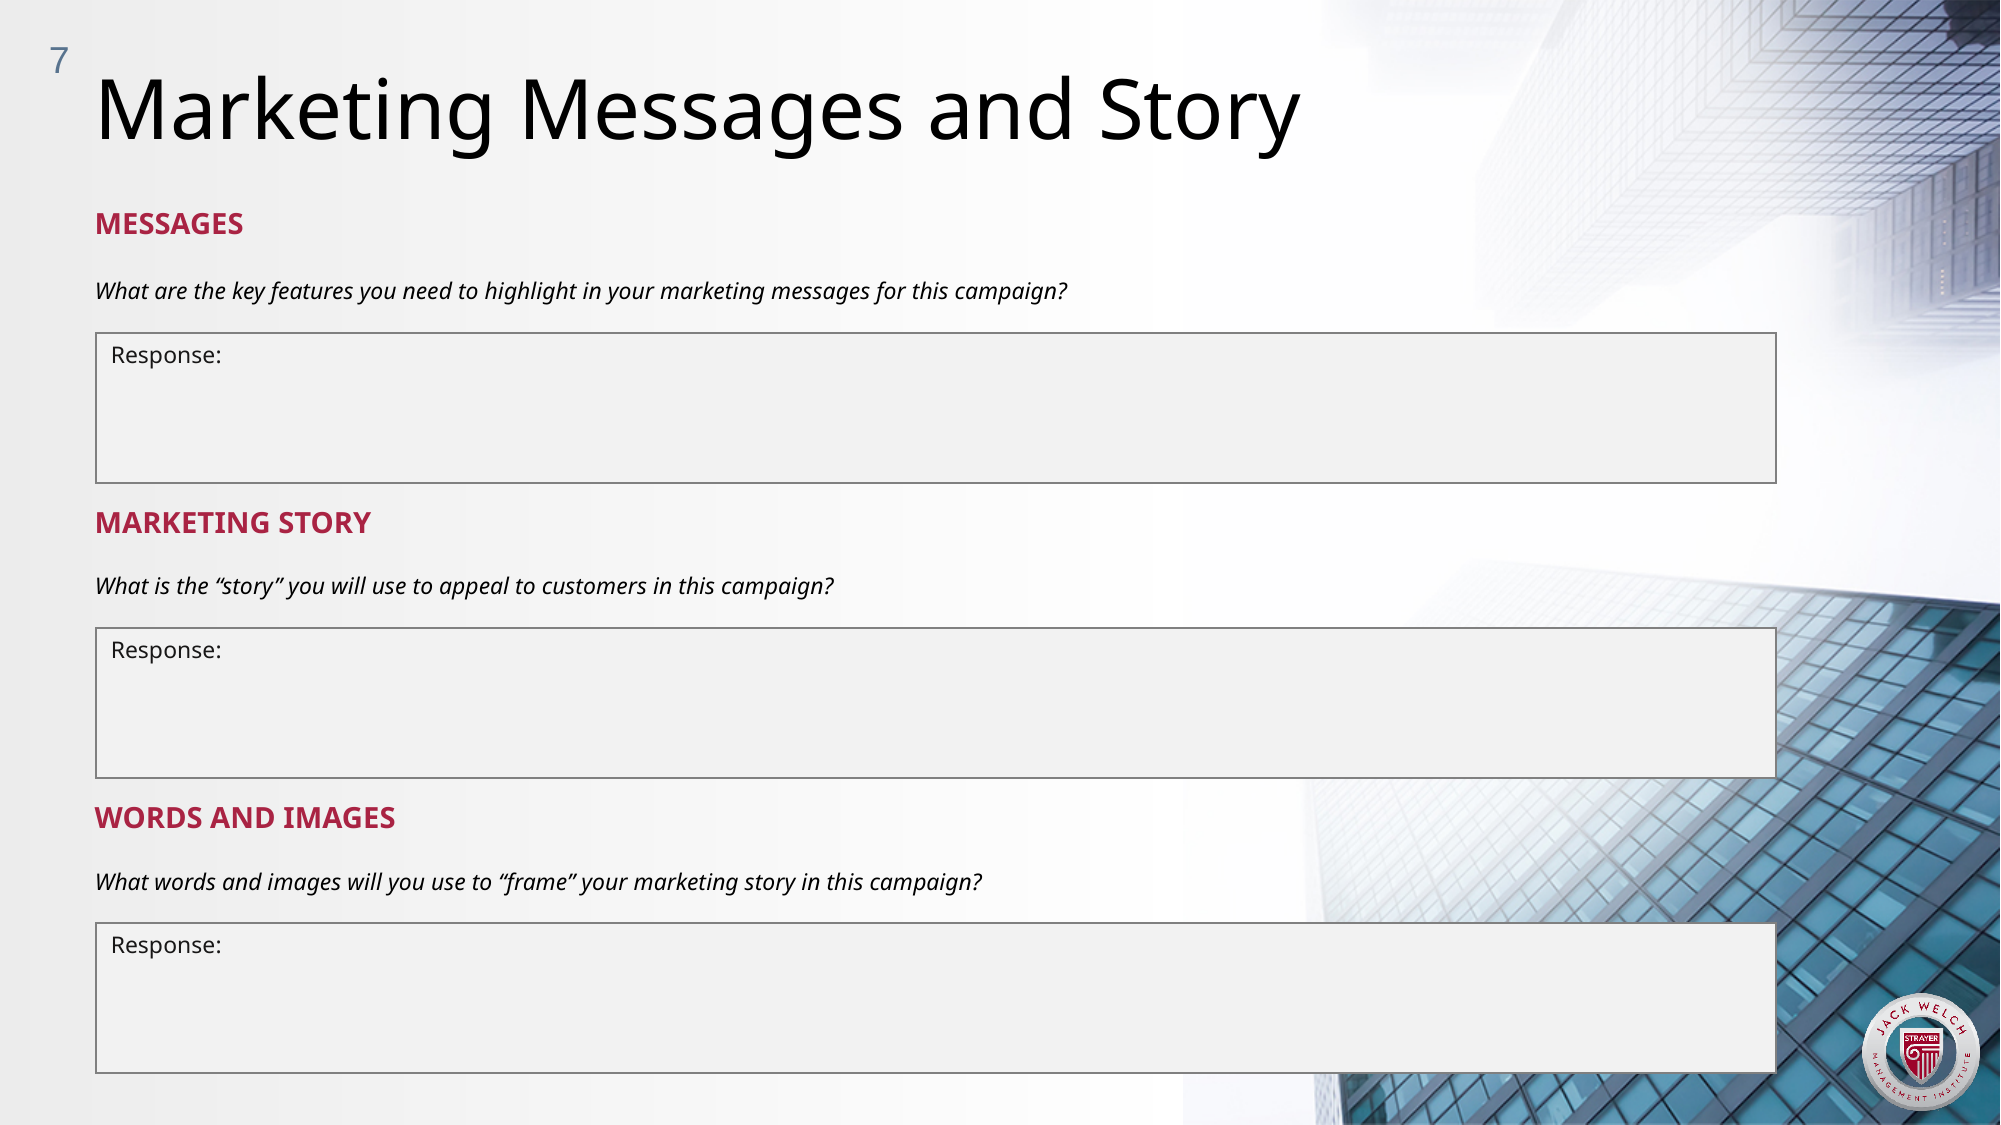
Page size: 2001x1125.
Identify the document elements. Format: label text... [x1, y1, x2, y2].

text_box Response: [95, 332, 1777, 484]
text_box What is the “story” you will use to appeal to customers in this campaign? [79, 564, 1921, 607]
picture [1183, 0, 2000, 1125]
text_box Response: [95, 922, 1777, 1074]
text_box WORDS AND IMAGES [79, 795, 1580, 842]
text_box MESSAGES [79, 202, 1580, 252]
text_box 7 [23, 28, 92, 89]
text_box Marketing Messages and Story [79, 60, 1580, 202]
text_box What words and images will you use to “frame” your marketing story in this campaign? [79, 859, 1921, 902]
text_box MARKETING STORY [79, 500, 1580, 547]
text_box Response: [95, 627, 1777, 779]
text_box What are the key features you need to highlight in your marketing messages for this campaign? [79, 269, 1921, 312]
